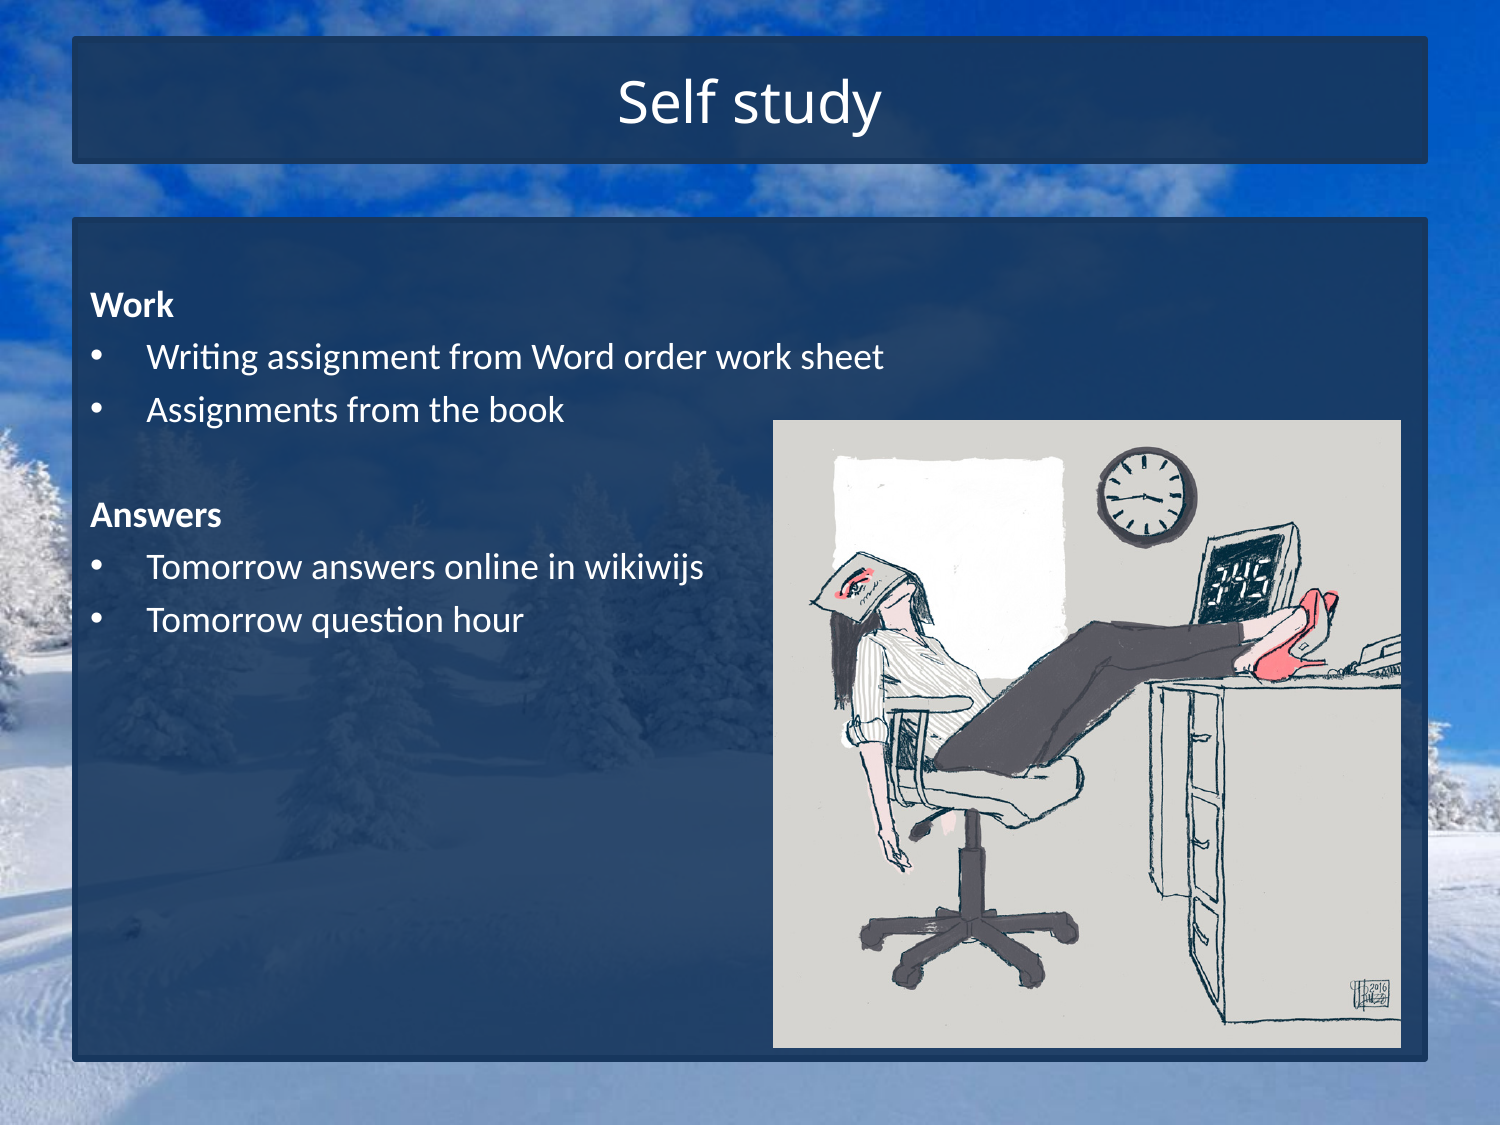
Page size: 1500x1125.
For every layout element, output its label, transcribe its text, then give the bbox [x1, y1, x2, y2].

picture [0, 0, 1500, 1125]
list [773, 420, 1401, 1048]
title Self study [72, 36, 1428, 164]
list Work Writing assignment from Word order work sheet Assignments from the book Answers Tomorrow answers online in wikiwijs Tomorrow question hour [72, 217, 1428, 1062]
